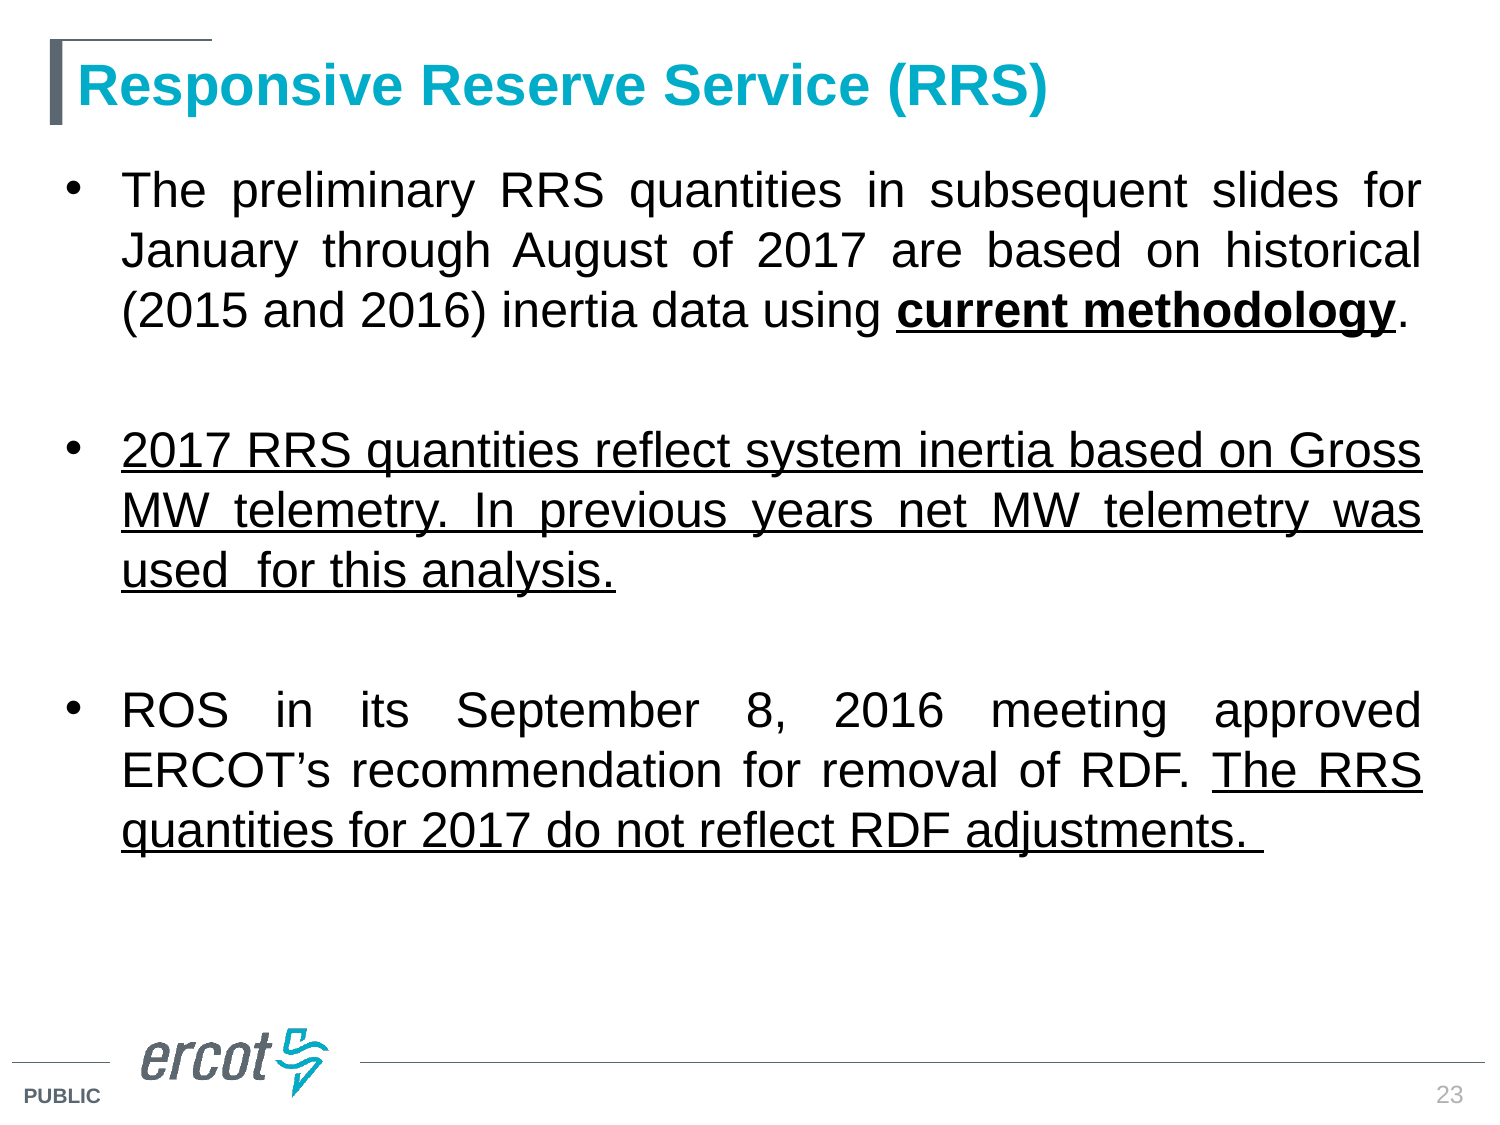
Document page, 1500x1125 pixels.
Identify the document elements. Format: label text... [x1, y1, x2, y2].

list The preliminary RRS quantities in subsequent slides for January through August of 2017 are based on historical (2015 and 2016) inertia data using current methodology. 2017 RRS quantities reflect system inertia based on Gross MW telemetry. In previous years net MW telemetry was used for this analysis. ROS in its September 8, 2016 meeting approved ERCOT’s recommendation for removal of RDF. The RRS quantities for 2017 do not reflect RDF adjustments. [50, 149, 1438, 950]
picture [137, 1024, 332, 1100]
title Responsive Reserve Service (RRS) [62, 39, 1450, 138]
slide_number 23 [1412, 1076, 1488, 1112]
